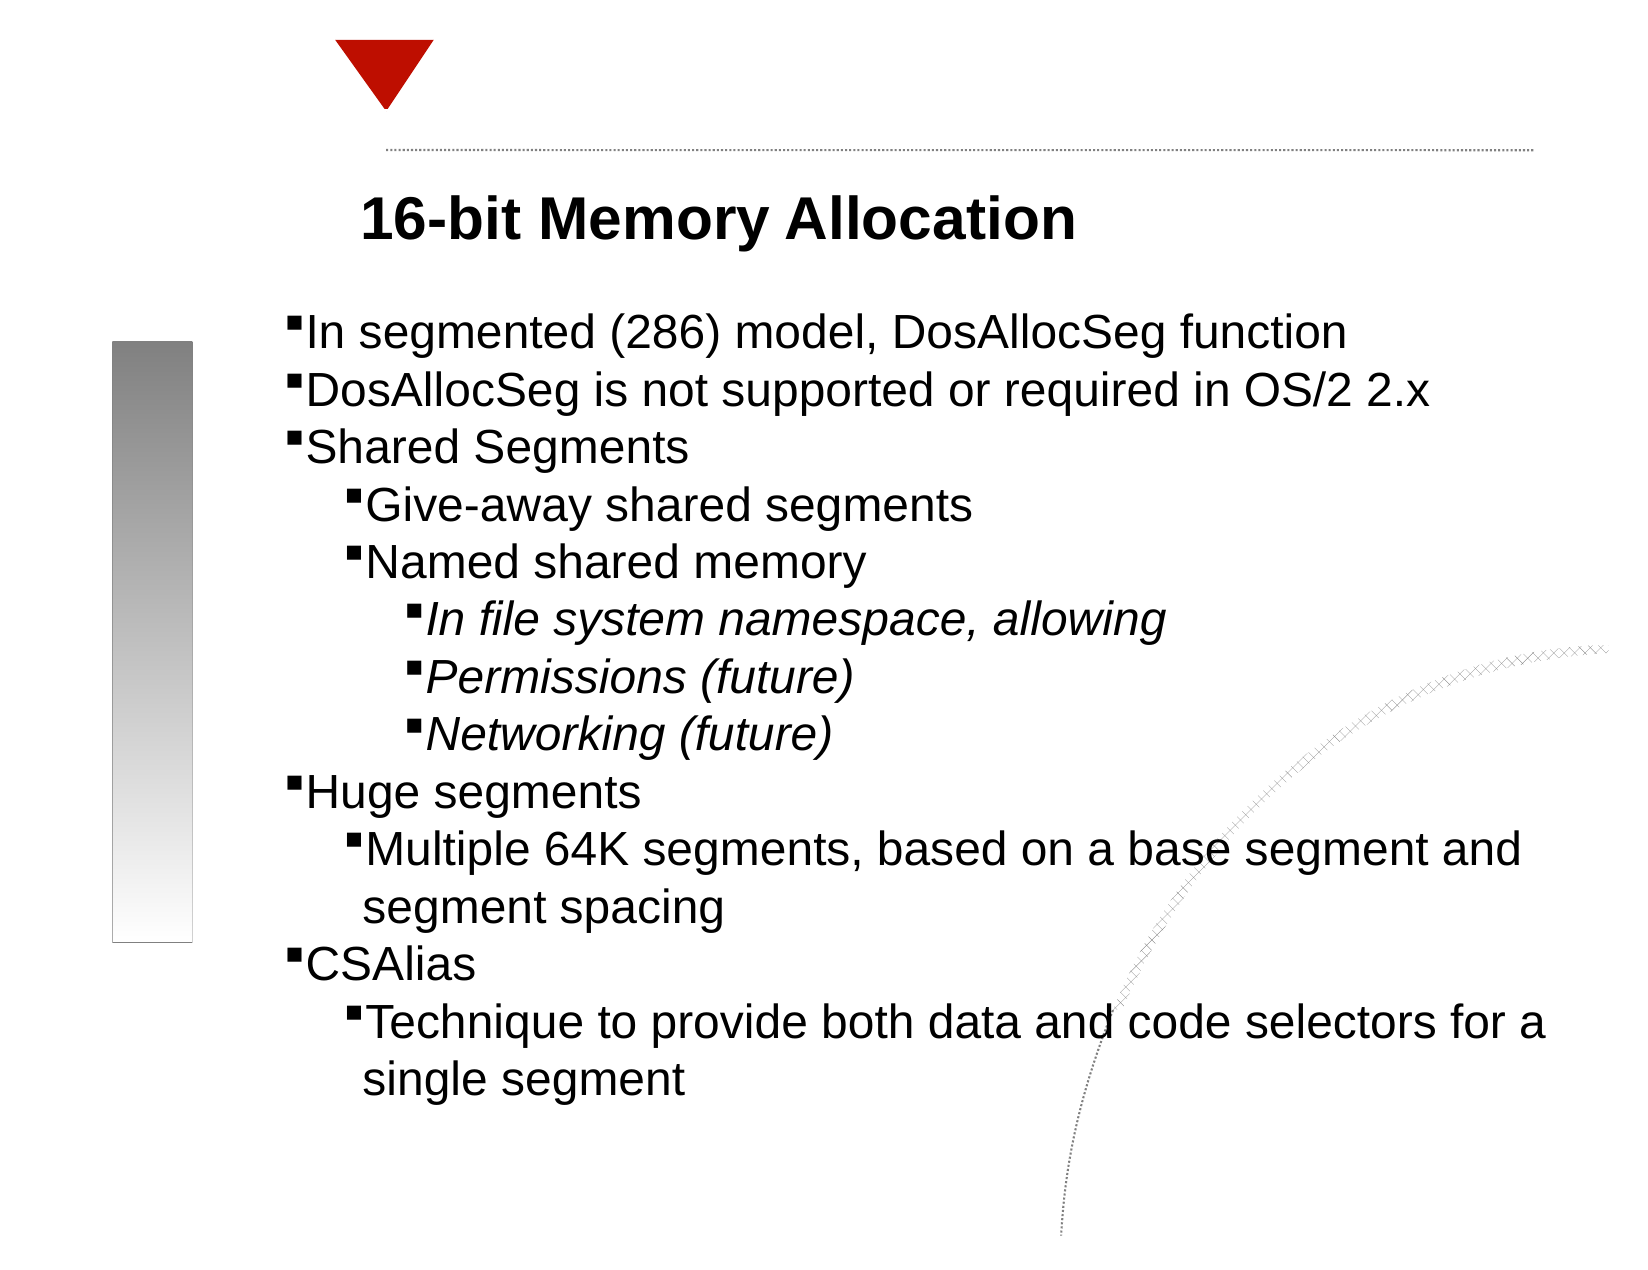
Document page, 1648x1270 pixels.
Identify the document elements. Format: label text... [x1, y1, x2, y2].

text_box 16-bit Memory Allocation [360, 109, 1574, 300]
text_box In segmented (286) model, DosAllocSeg function DosAllocSeg is not supported or required in OS/2 2.x Shared Segments Give-away shared segments Named shared memory In file system namespace, allowing Permissions (future) Networking (future) Huge segments Multiple 64K segments, based on a base segment and segment spacing CSAlias Technique to provide both data and code selectors for a single segment [283, 300, 1582, 1106]
